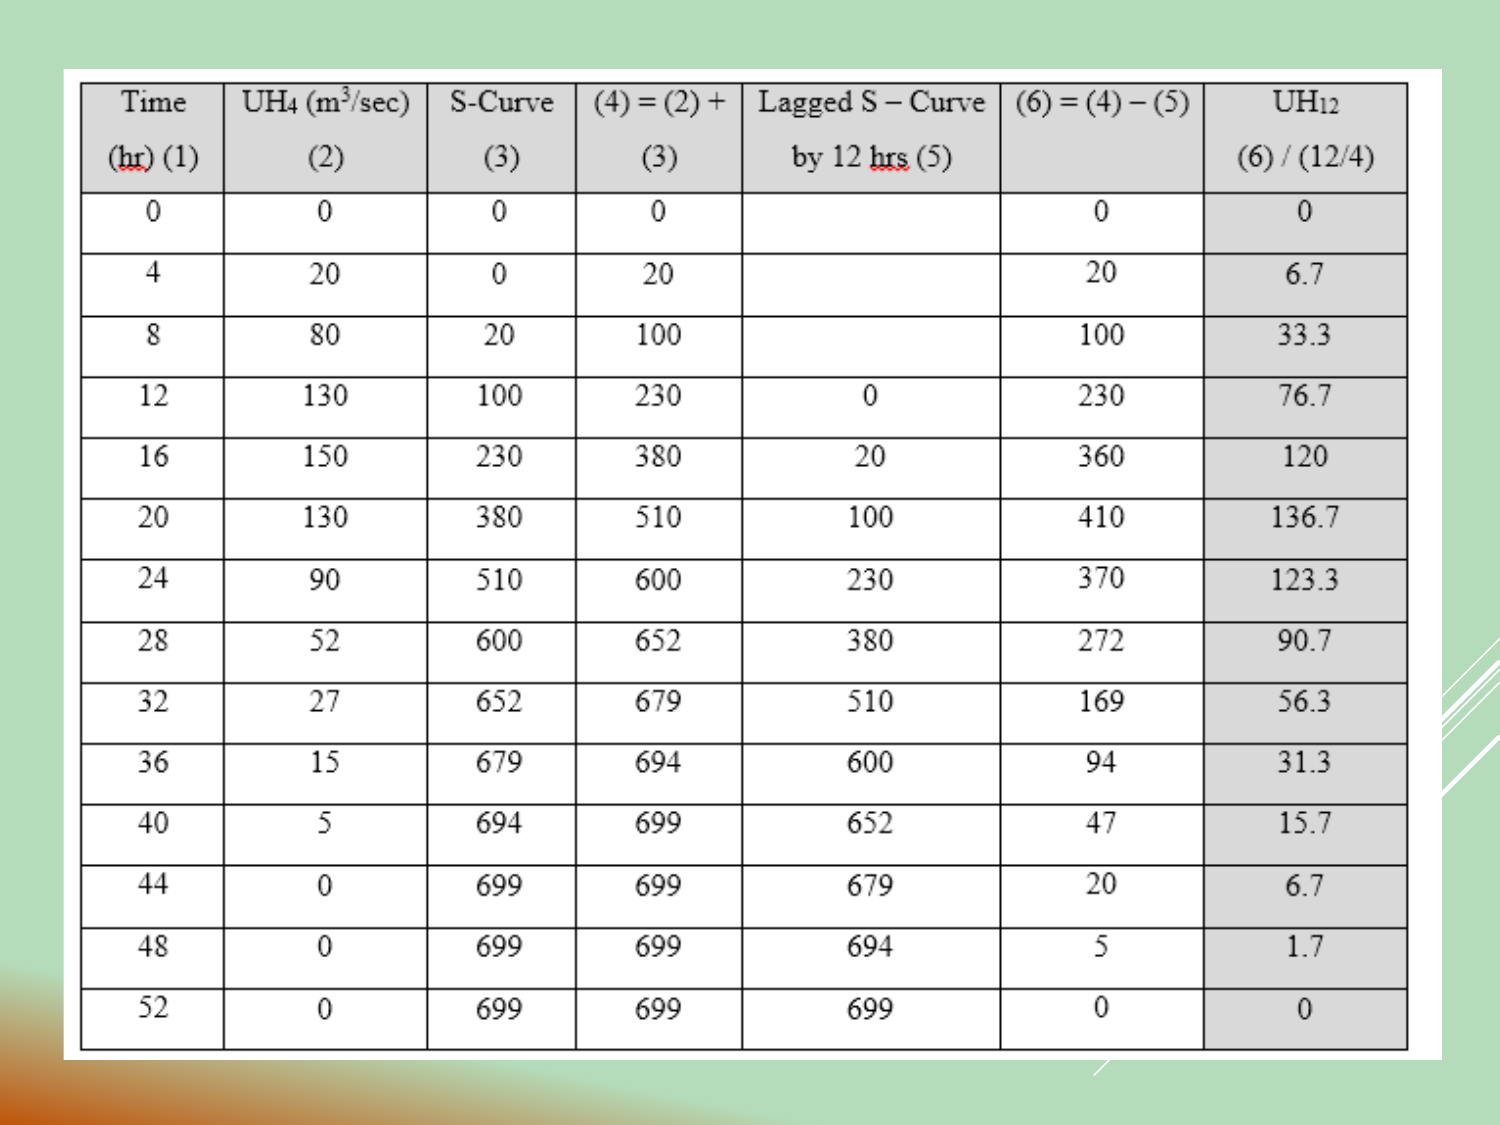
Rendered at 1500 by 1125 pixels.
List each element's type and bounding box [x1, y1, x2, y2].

picture [63, 68, 1442, 1061]
